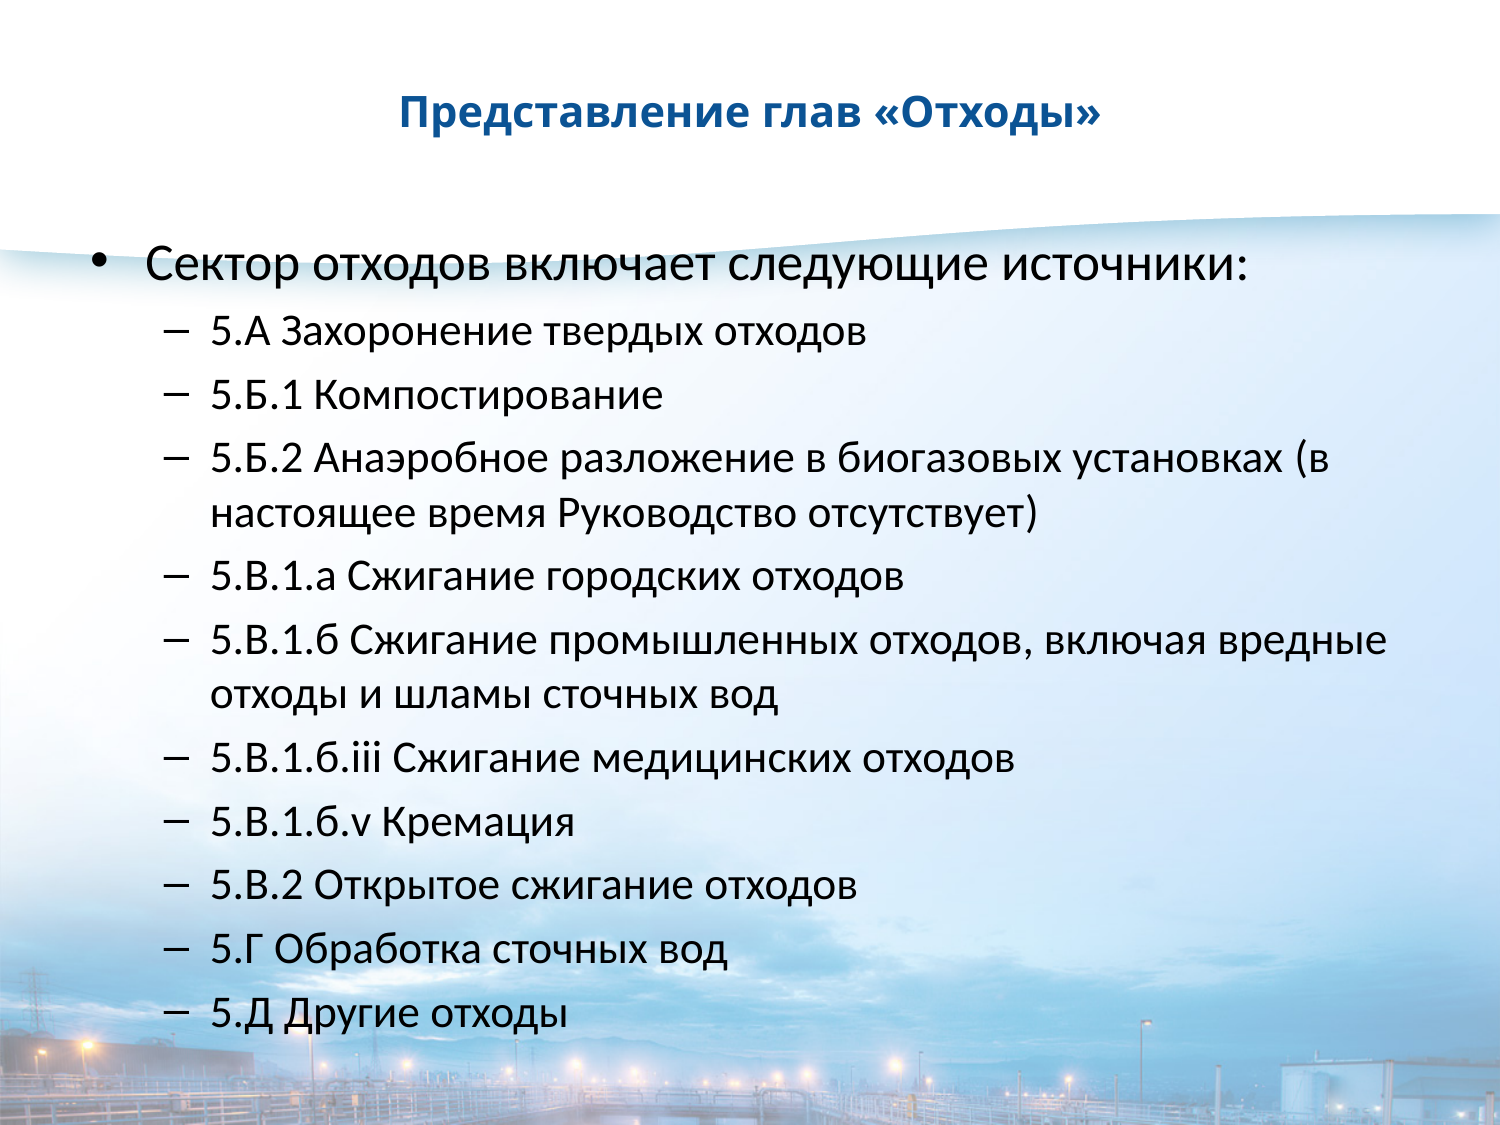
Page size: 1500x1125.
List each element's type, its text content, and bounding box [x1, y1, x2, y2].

title Представление глав «Отходы» [75, 45, 1425, 197]
list Сектор отходов включает следующие источники: 5.А Захоронение твердых отходов 5.Б.1 Компостирование 5.Б.2 Анаэробное разложение в биогазовых установках (в настоящее время Руководство отсутствует) 5.В.1.а Сжигание городских отходов 5.В.1.б Сжигание промышленных отходов, включая вредные отходы и шламы сточных вод 5.В.1.б.iii Сжигание медицинских отходов 5.В.1.б.v Кремация 5.В.2 Открытое сжигание отходов 5.Г Обработка сточных вод 5.Д Другие отходы [75, 219, 1425, 1047]
picture [0, 215, 1500, 1125]
